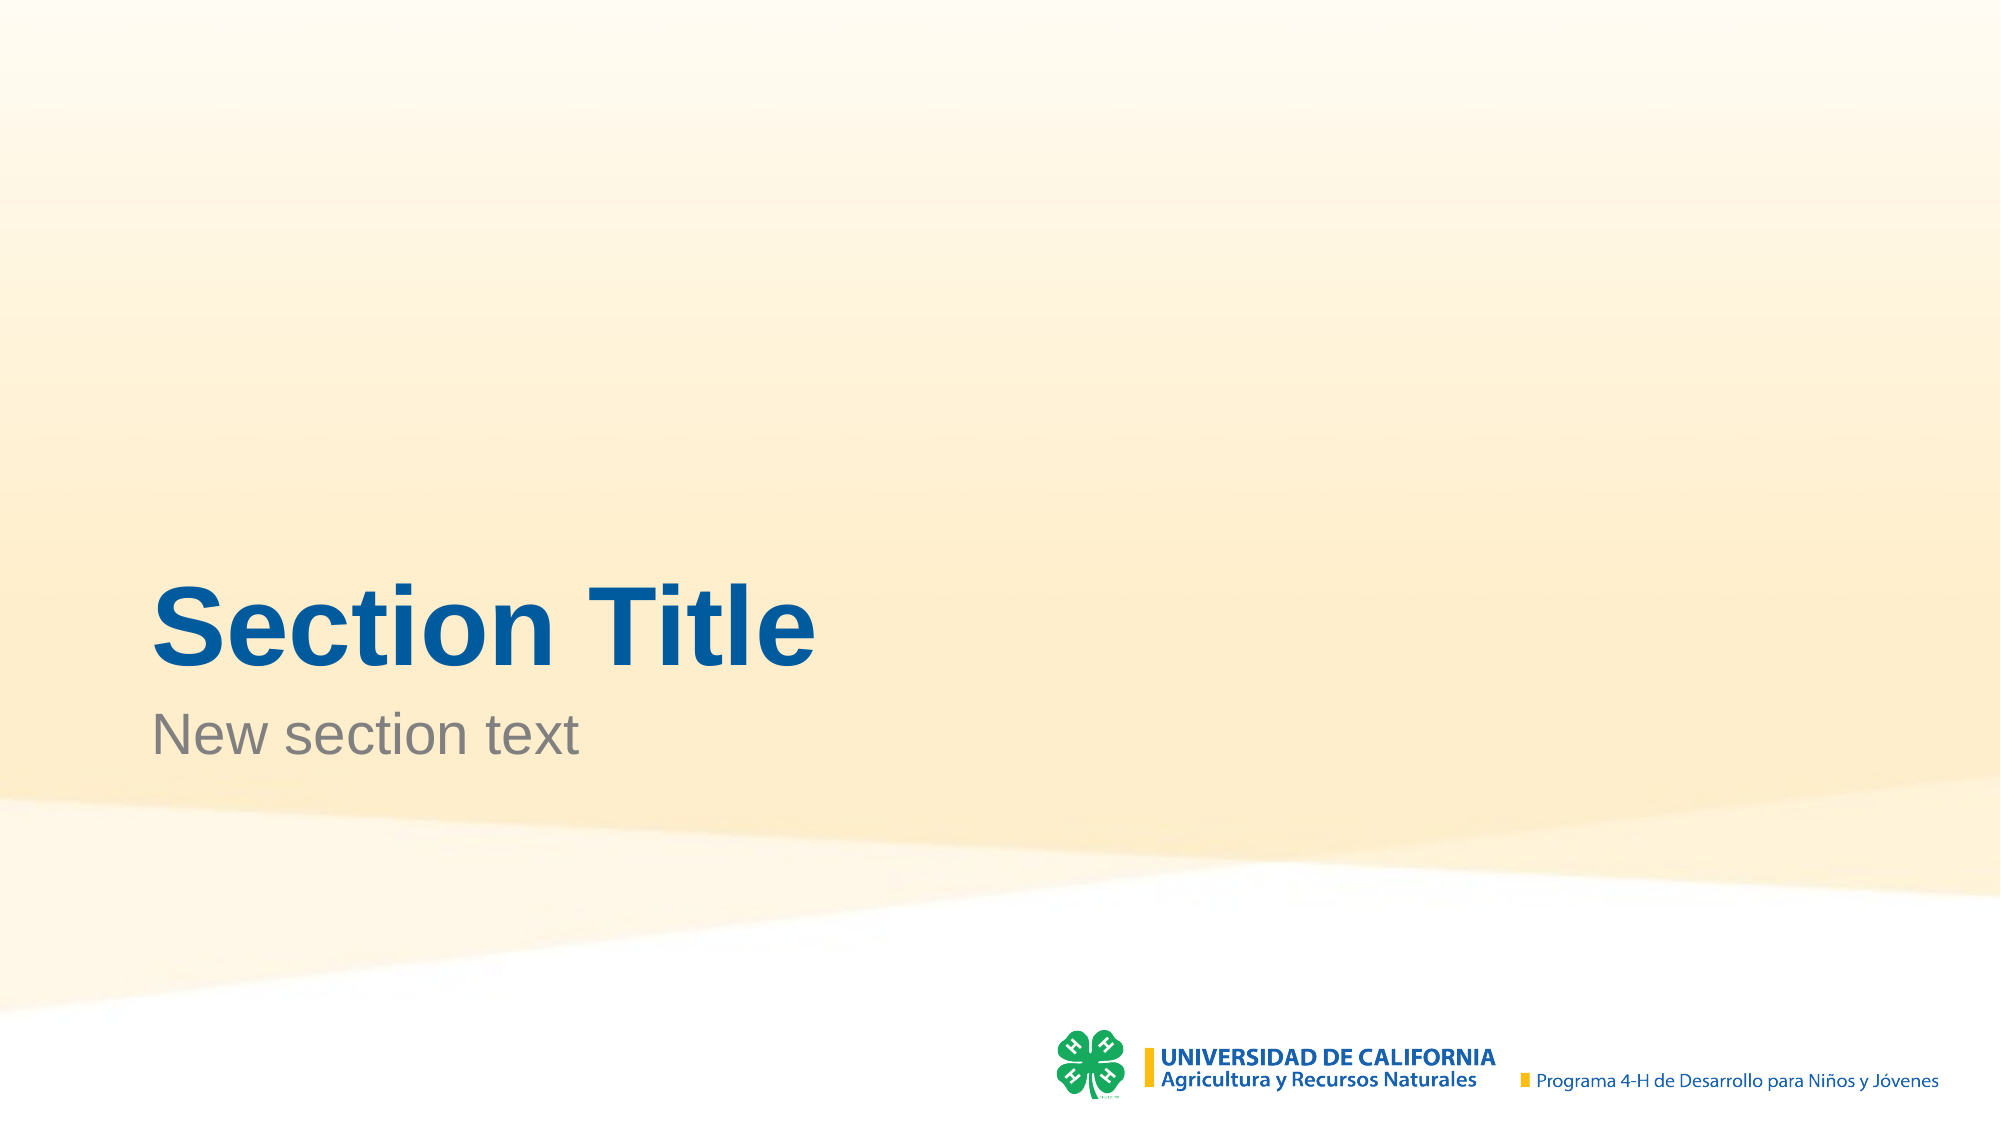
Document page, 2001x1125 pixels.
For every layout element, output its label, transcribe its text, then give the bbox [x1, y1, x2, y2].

picture [0, 0, 2001, 1125]
title Section Title [136, 229, 1862, 697]
list New section text [136, 697, 1862, 944]
